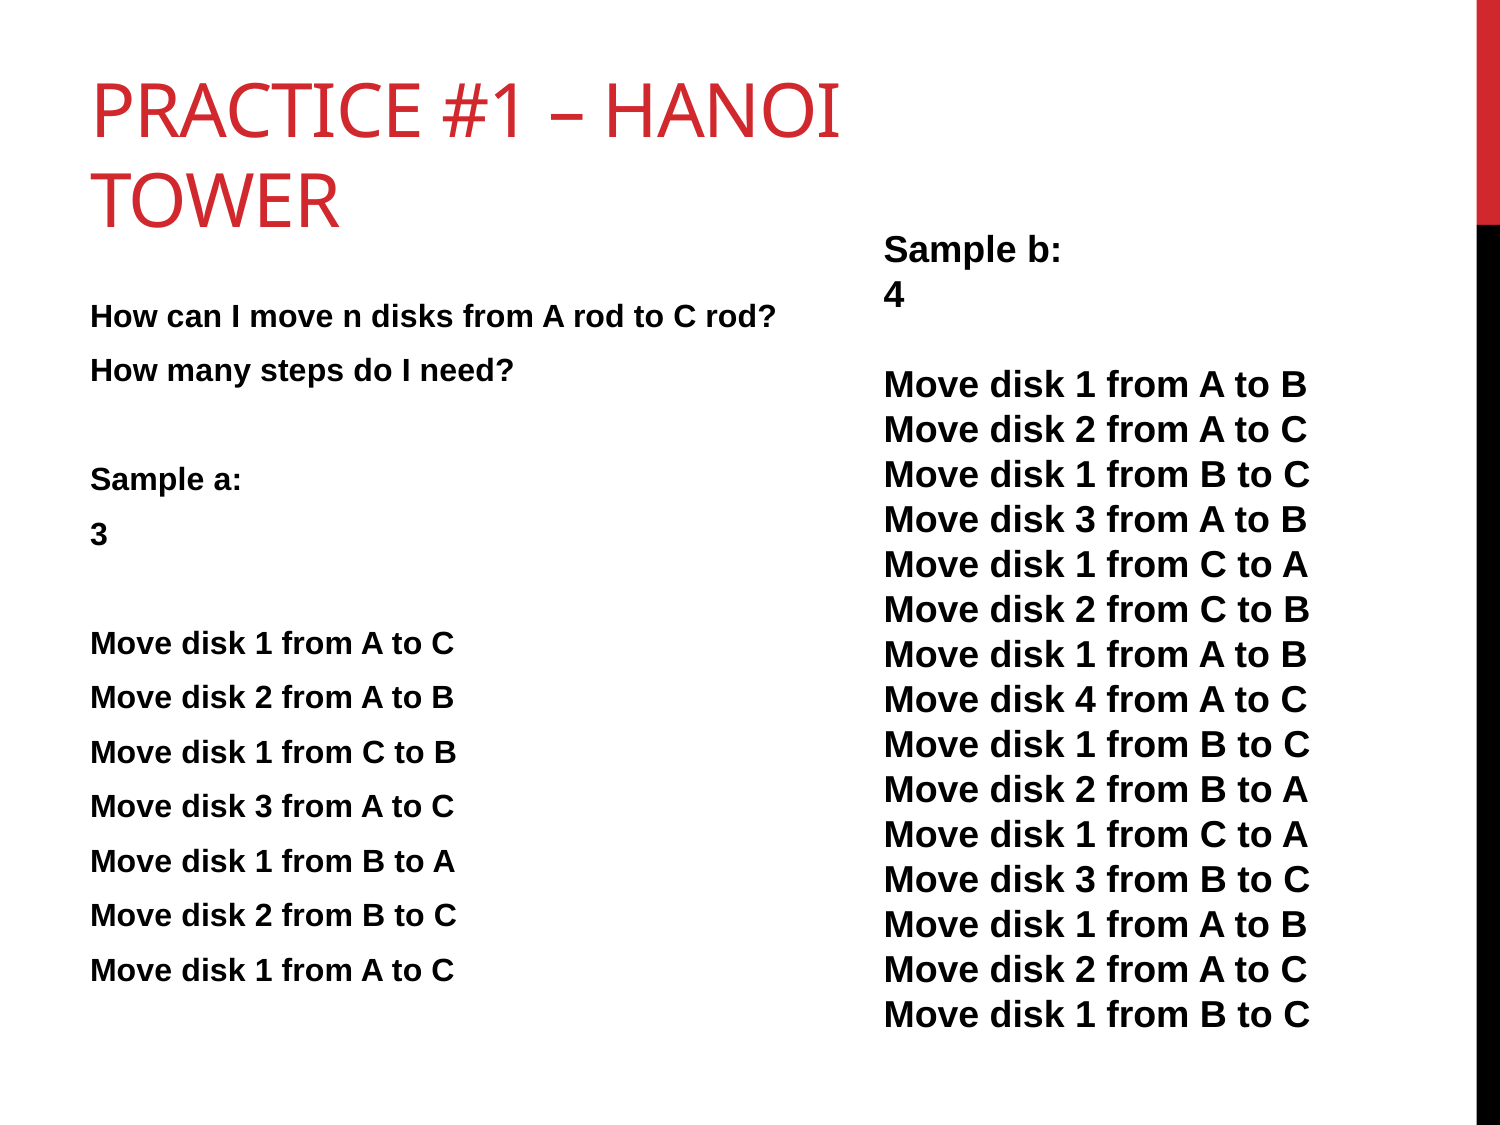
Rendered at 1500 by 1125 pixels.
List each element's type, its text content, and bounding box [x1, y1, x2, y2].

text_box Sample b: 4 Move disk 1 from A to B Move disk 2 from A to C Move disk 1 from B to C Move disk 3 from A to B Move disk 1 from C to A Move disk 2 from C to B Move disk 1 from A to B Move disk 4 from A to C Move disk 1 from B to C Move disk 2 from B to A Move disk 1 from C to A Move disk 3 from B to C Move disk 1 from A to B Move disk 2 from A to C Move disk 1 from B to C [868, 217, 1430, 1043]
title Practice #1 – Hanoi Tower [75, 25, 1025, 250]
list How can I move n disks from A rod to C rod? How many steps do I need? Sample a: 3 Move disk 1 from A to C Move disk 2 from A to B Move disk 1 from C to B Move disk 3 from A to C Move disk 1 from B to A Move disk 2 from B to C Move disk 1 from A to C [75, 287, 802, 1005]
